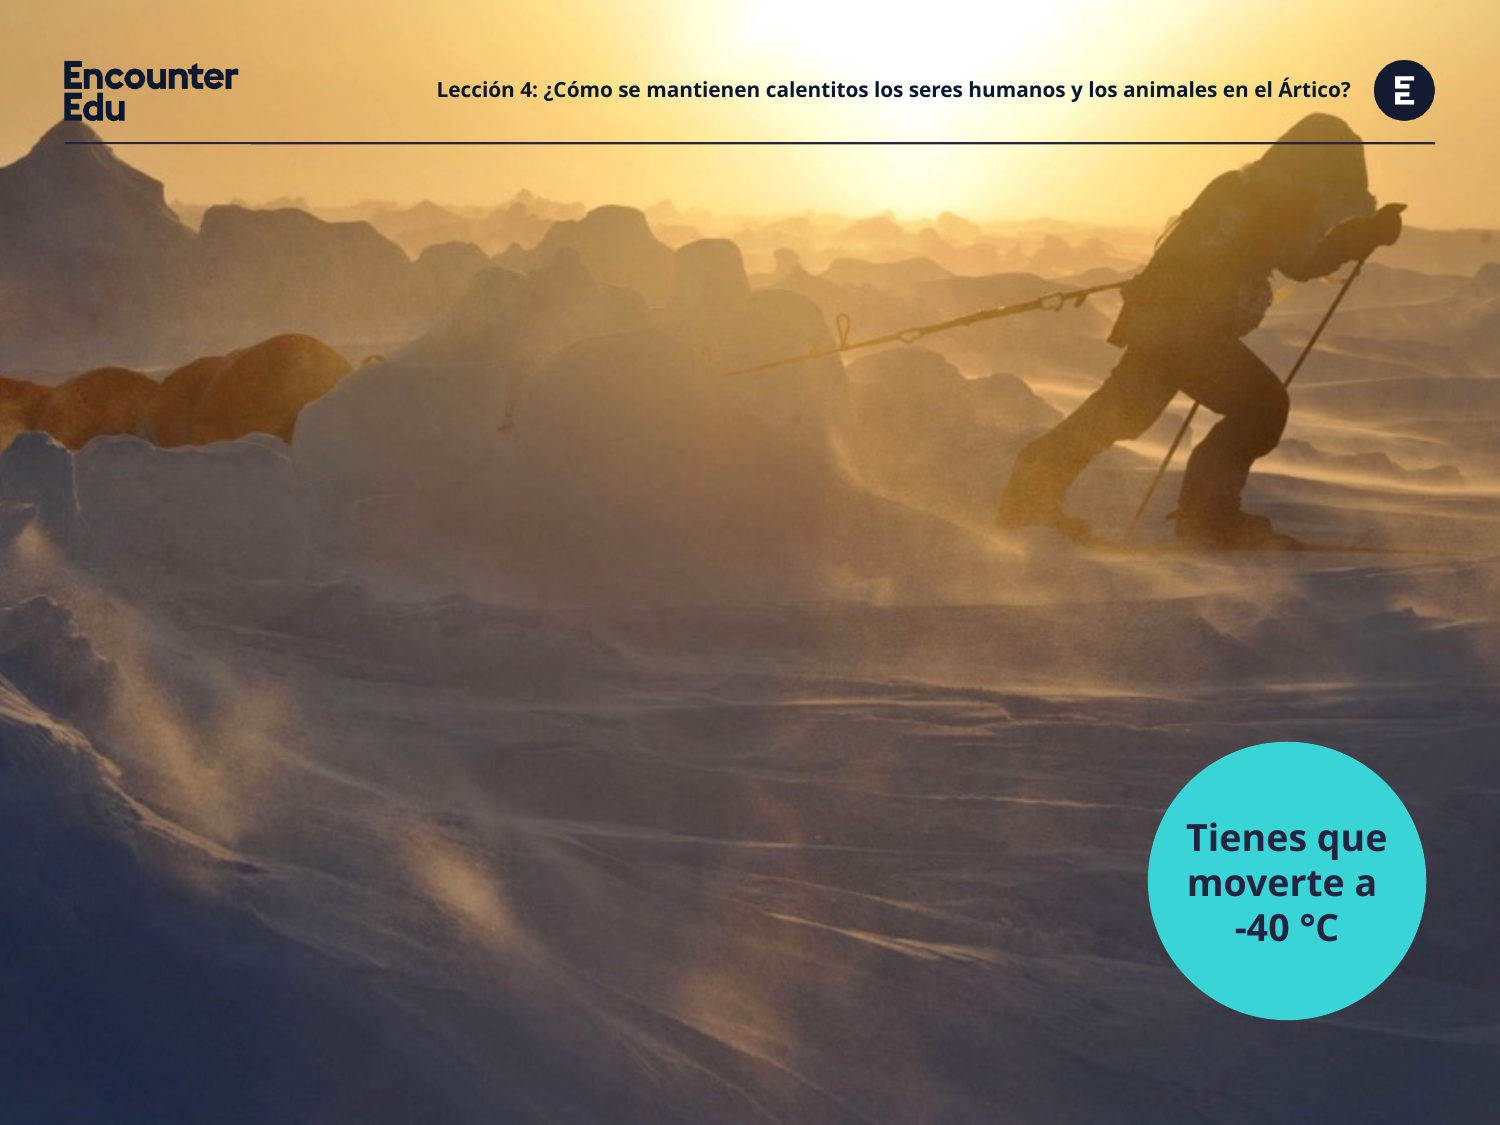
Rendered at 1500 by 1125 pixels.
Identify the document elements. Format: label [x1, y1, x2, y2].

text_box [1147, 741, 1427, 1021]
picture [0, 0, 1500, 1125]
